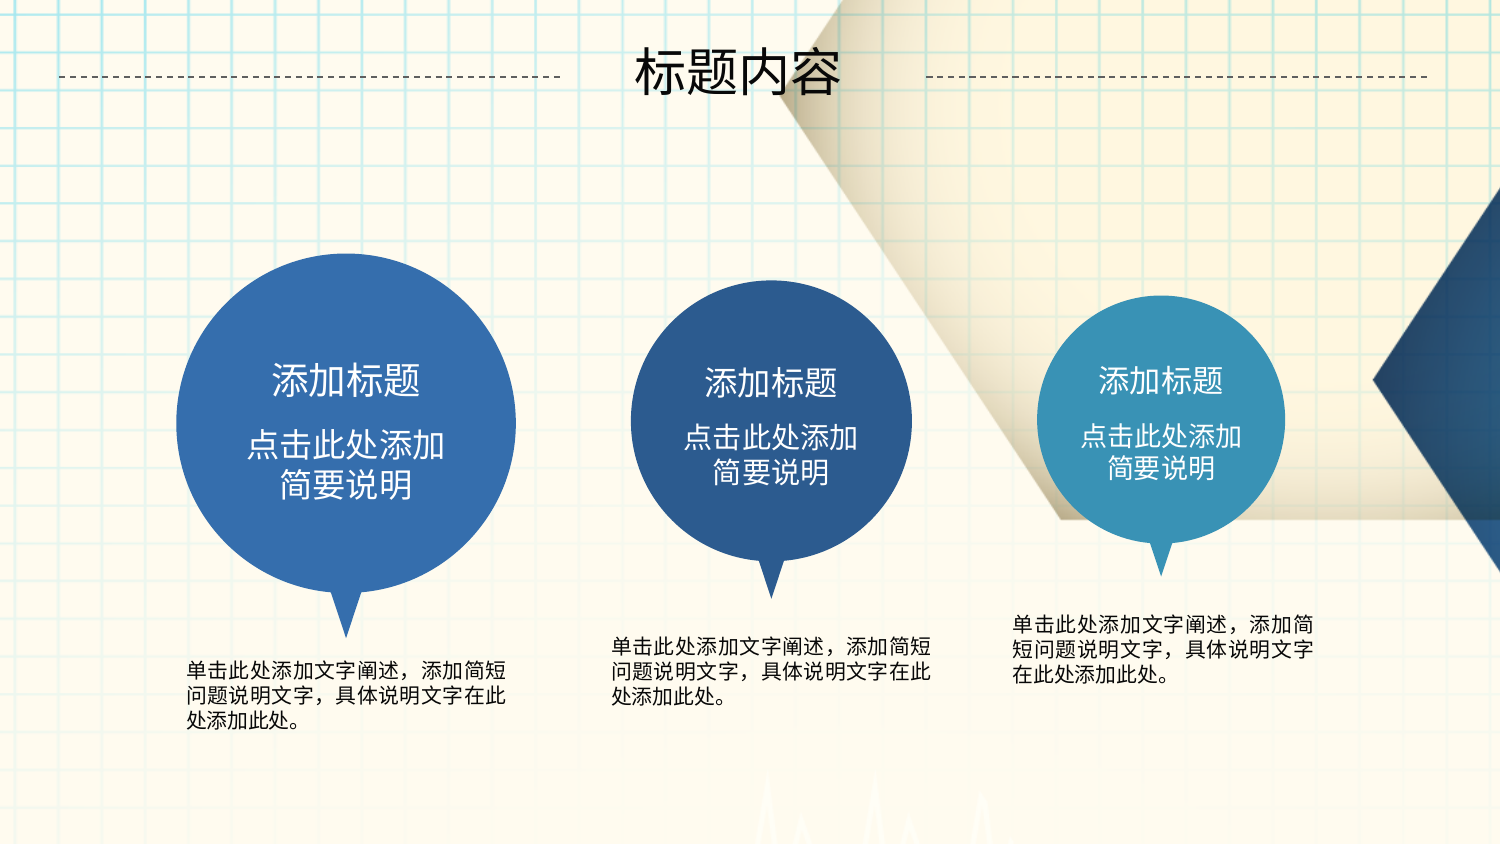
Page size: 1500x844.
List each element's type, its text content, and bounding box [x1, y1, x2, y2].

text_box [630, 280, 913, 600]
text_box 单击此处添加文字阐述，添加简短问题说明文字，具体说明文字在此处添加此处。 [596, 626, 947, 716]
text_box 单击此处添加文字阐述，添加简短问题说明文字，具体说明文字在此处添加此处。 [171, 649, 522, 740]
text_box 标题内容 [608, 32, 868, 110]
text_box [1036, 295, 1286, 577]
text_box 单击此处添加文字阐述，添加简短问题说明文字，具体说明文字在此处添加此处。 [998, 604, 1329, 695]
picture [0, 0, 1500, 844]
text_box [176, 253, 517, 639]
